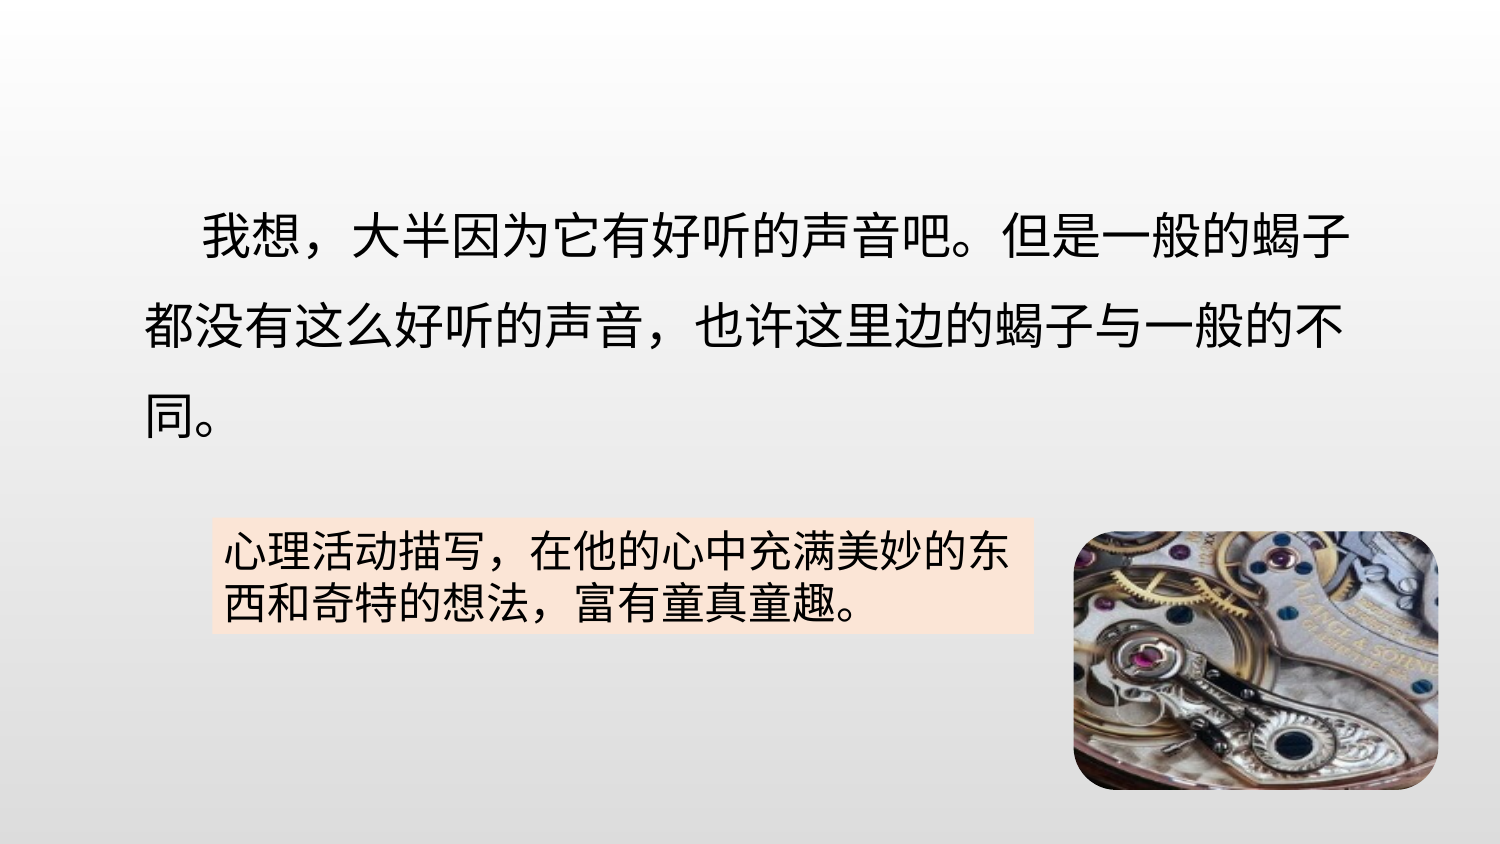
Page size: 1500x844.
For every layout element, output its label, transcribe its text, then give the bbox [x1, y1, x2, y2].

picture [1073, 531, 1439, 790]
text_box 心理活动描写，在他的心中充满美妙的东西和奇特的想法，富有童真童趣。 [212, 517, 1034, 634]
text_box 我想，大半因为它有好听的声音吧。但是一般的蝎子都没有这么好听的声音，也许这里边的蝎子与一般的不同。 [133, 168, 1365, 450]
